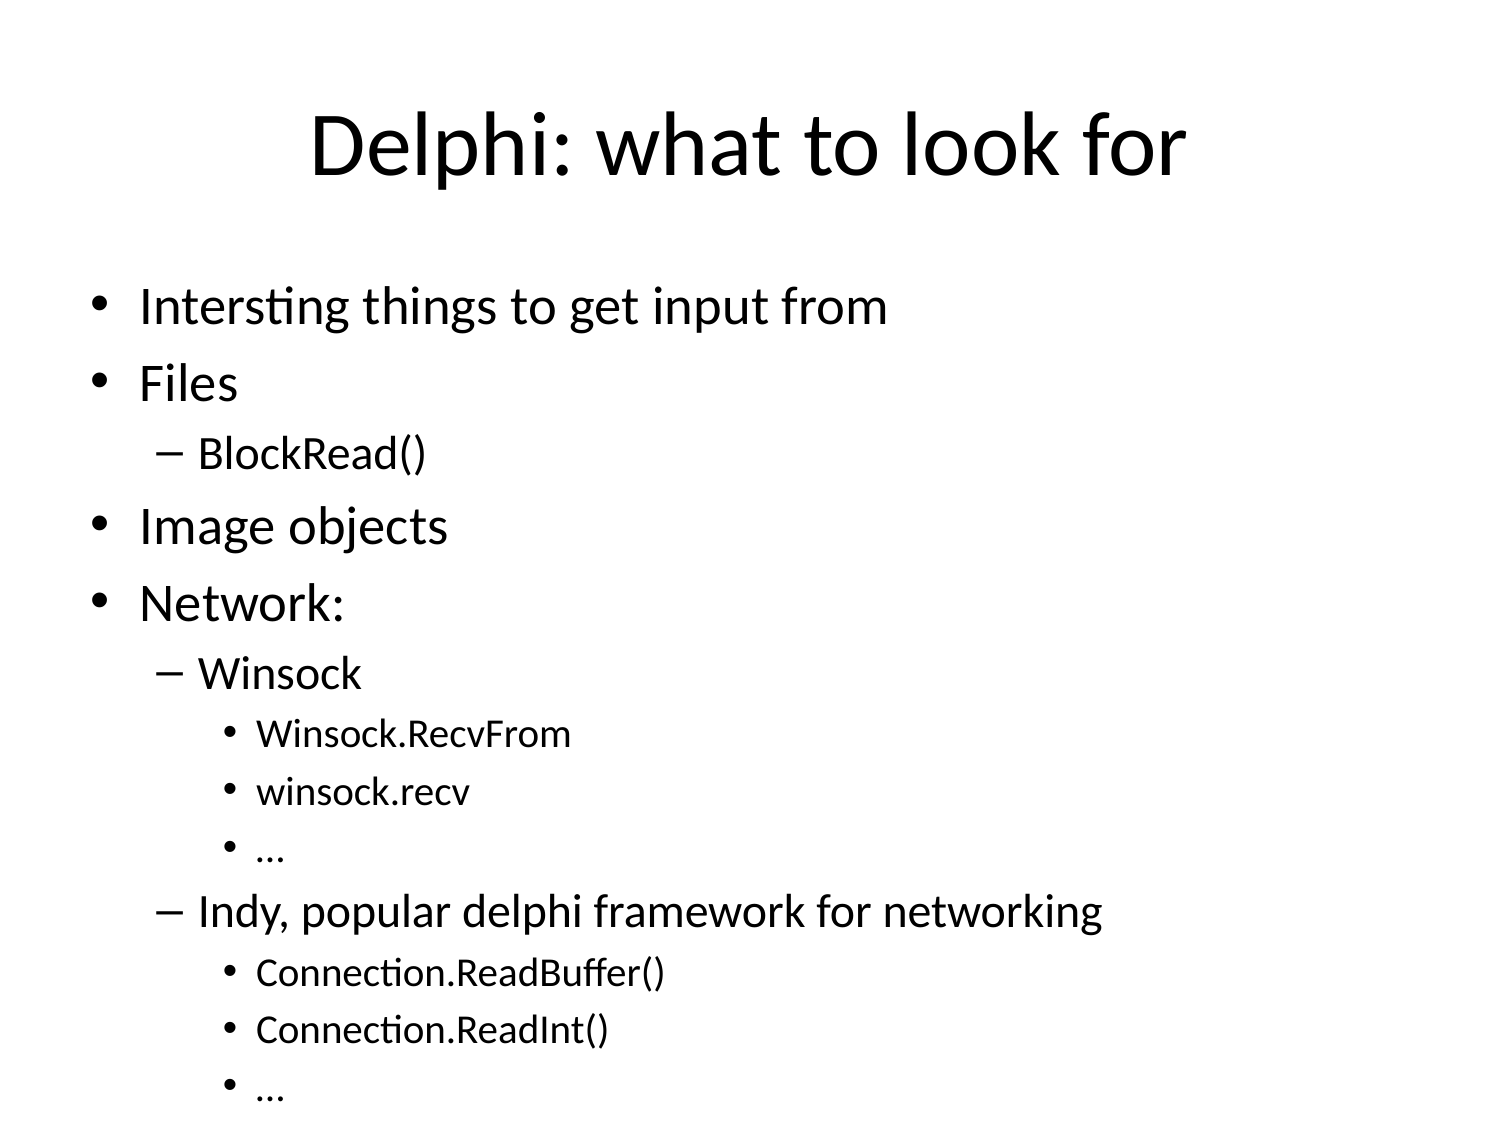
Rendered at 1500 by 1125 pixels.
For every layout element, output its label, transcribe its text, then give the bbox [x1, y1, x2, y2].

title Delphi: what to look for [75, 45, 1425, 233]
list Intersting things to get input from Files BlockRead() Image objects Network: Winsock Winsock.RecvFrom winsock.recv … Indy, popular delphi framework for networking Connection.ReadBuffer() Connection.ReadInt() … [75, 262, 1425, 1125]
